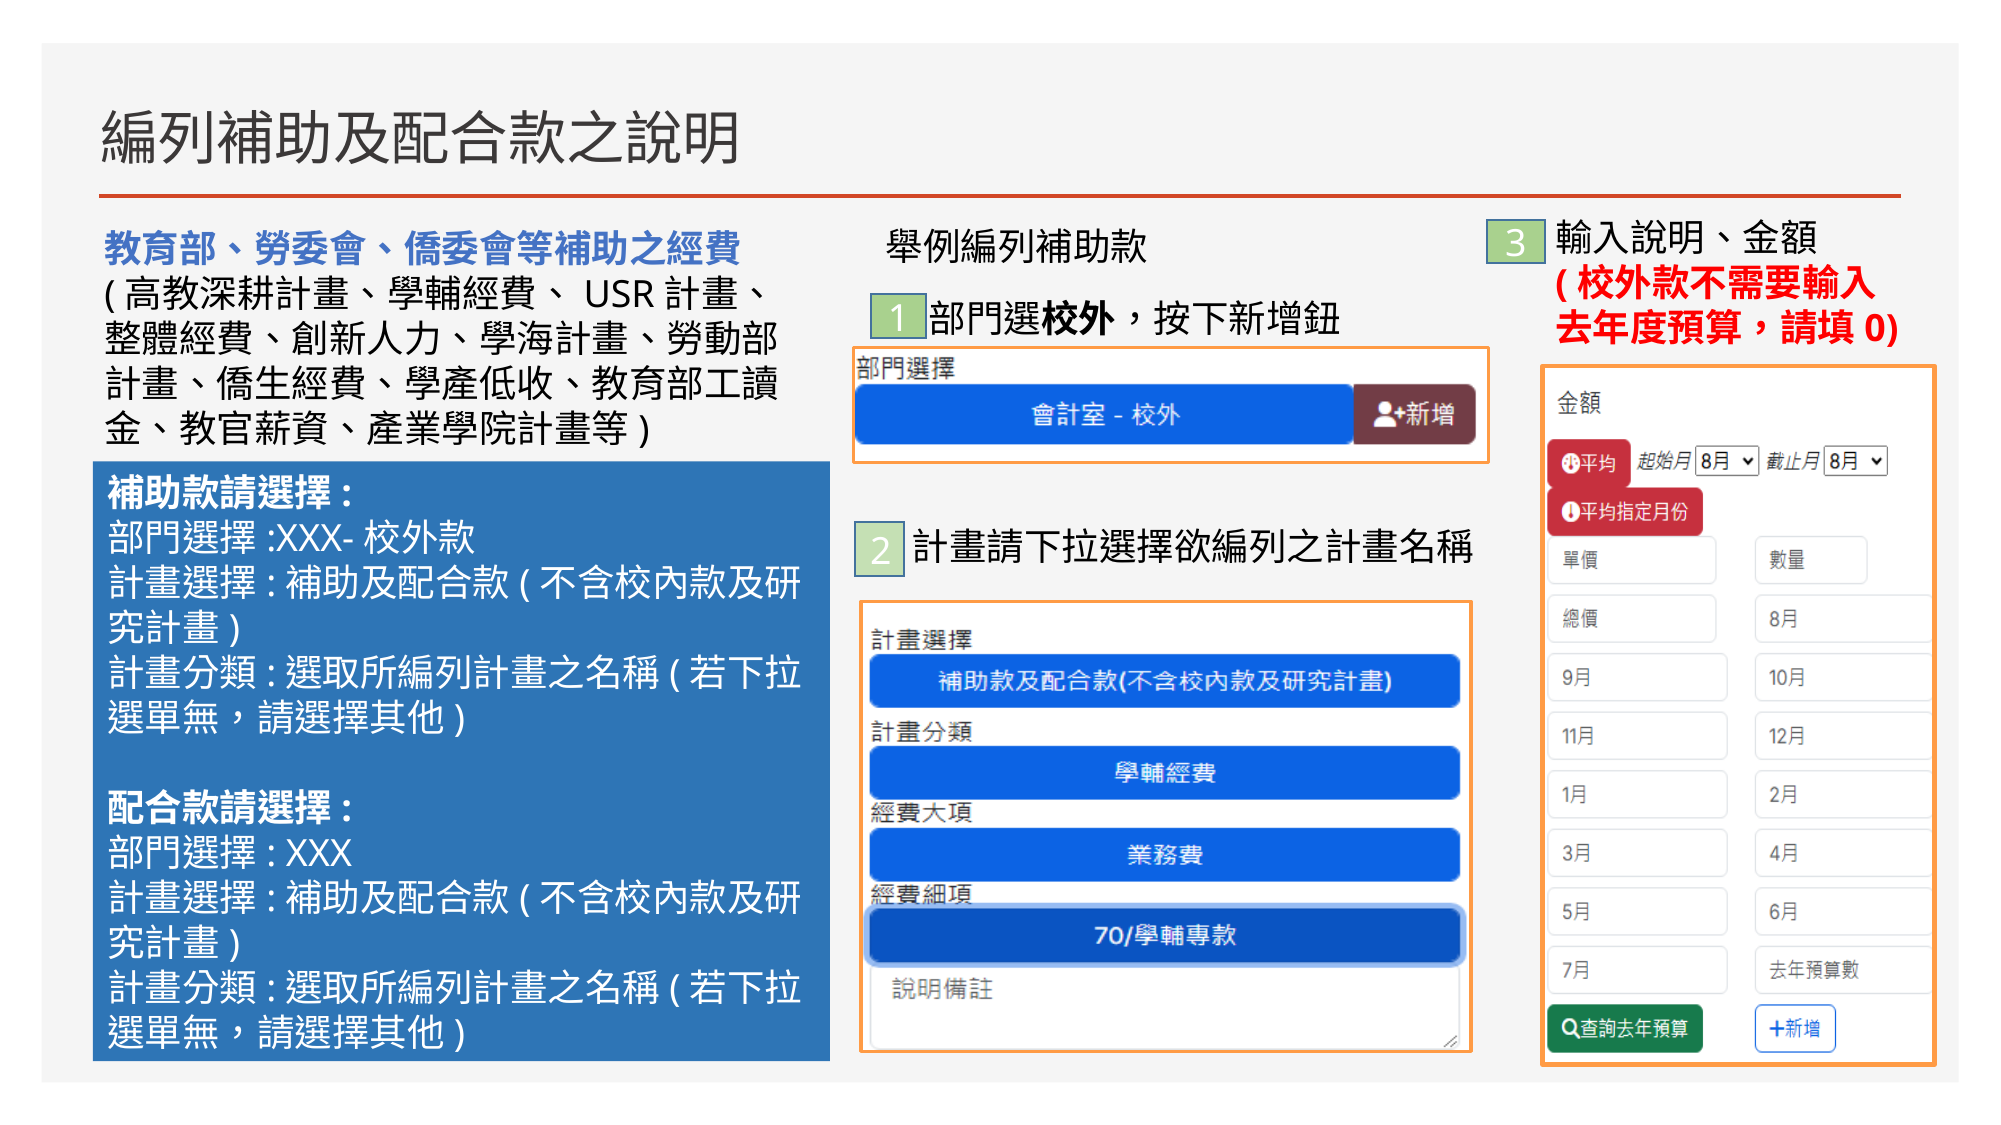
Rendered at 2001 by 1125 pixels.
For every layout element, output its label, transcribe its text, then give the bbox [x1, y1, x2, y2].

text_box 輸入說明、金額 (校外款不需要輸入去年度預算，請填0) [1540, 206, 1928, 356]
title 編列補助及配合款之說明 [85, 73, 1214, 179]
text_box 教育部、勞委會、僑委會等補助之經費 (高教深耕計畫、學輔經費、USR計畫、整體經費、創新人力、學海計畫、勞動部計畫、僑生經費、學產低收、教育部工讀金、教官薪資、產業學院計畫等) [89, 217, 802, 458]
text_box 補助款請選擇: 部門選擇:XXX-校外款 計畫選擇:補助及配合款(不含校內款及研究計畫) 計畫分類:選取所編列計畫之名稱(若下拉選單無，請選擇其他) 配合款請選擇: 部門選擇: XXX 計畫選擇:補助及配合款(不含校內款及研究計畫) 計畫分類:選取所編列計畫之名稱(若下拉選單無，請選擇其他) [92, 461, 830, 1062]
text_box 3 [1486, 219, 1546, 264]
picture [855, 348, 1487, 462]
text_box 舉例編列補助款 部門選校外，按下新增鈕 [870, 215, 1389, 348]
text_box 計畫請下拉選擇欲編列之計畫名稱 [862, 515, 1494, 576]
text_box 2 [854, 521, 905, 577]
picture [862, 602, 1470, 1050]
text_box 1 [870, 293, 927, 339]
picture [1544, 368, 1932, 1063]
